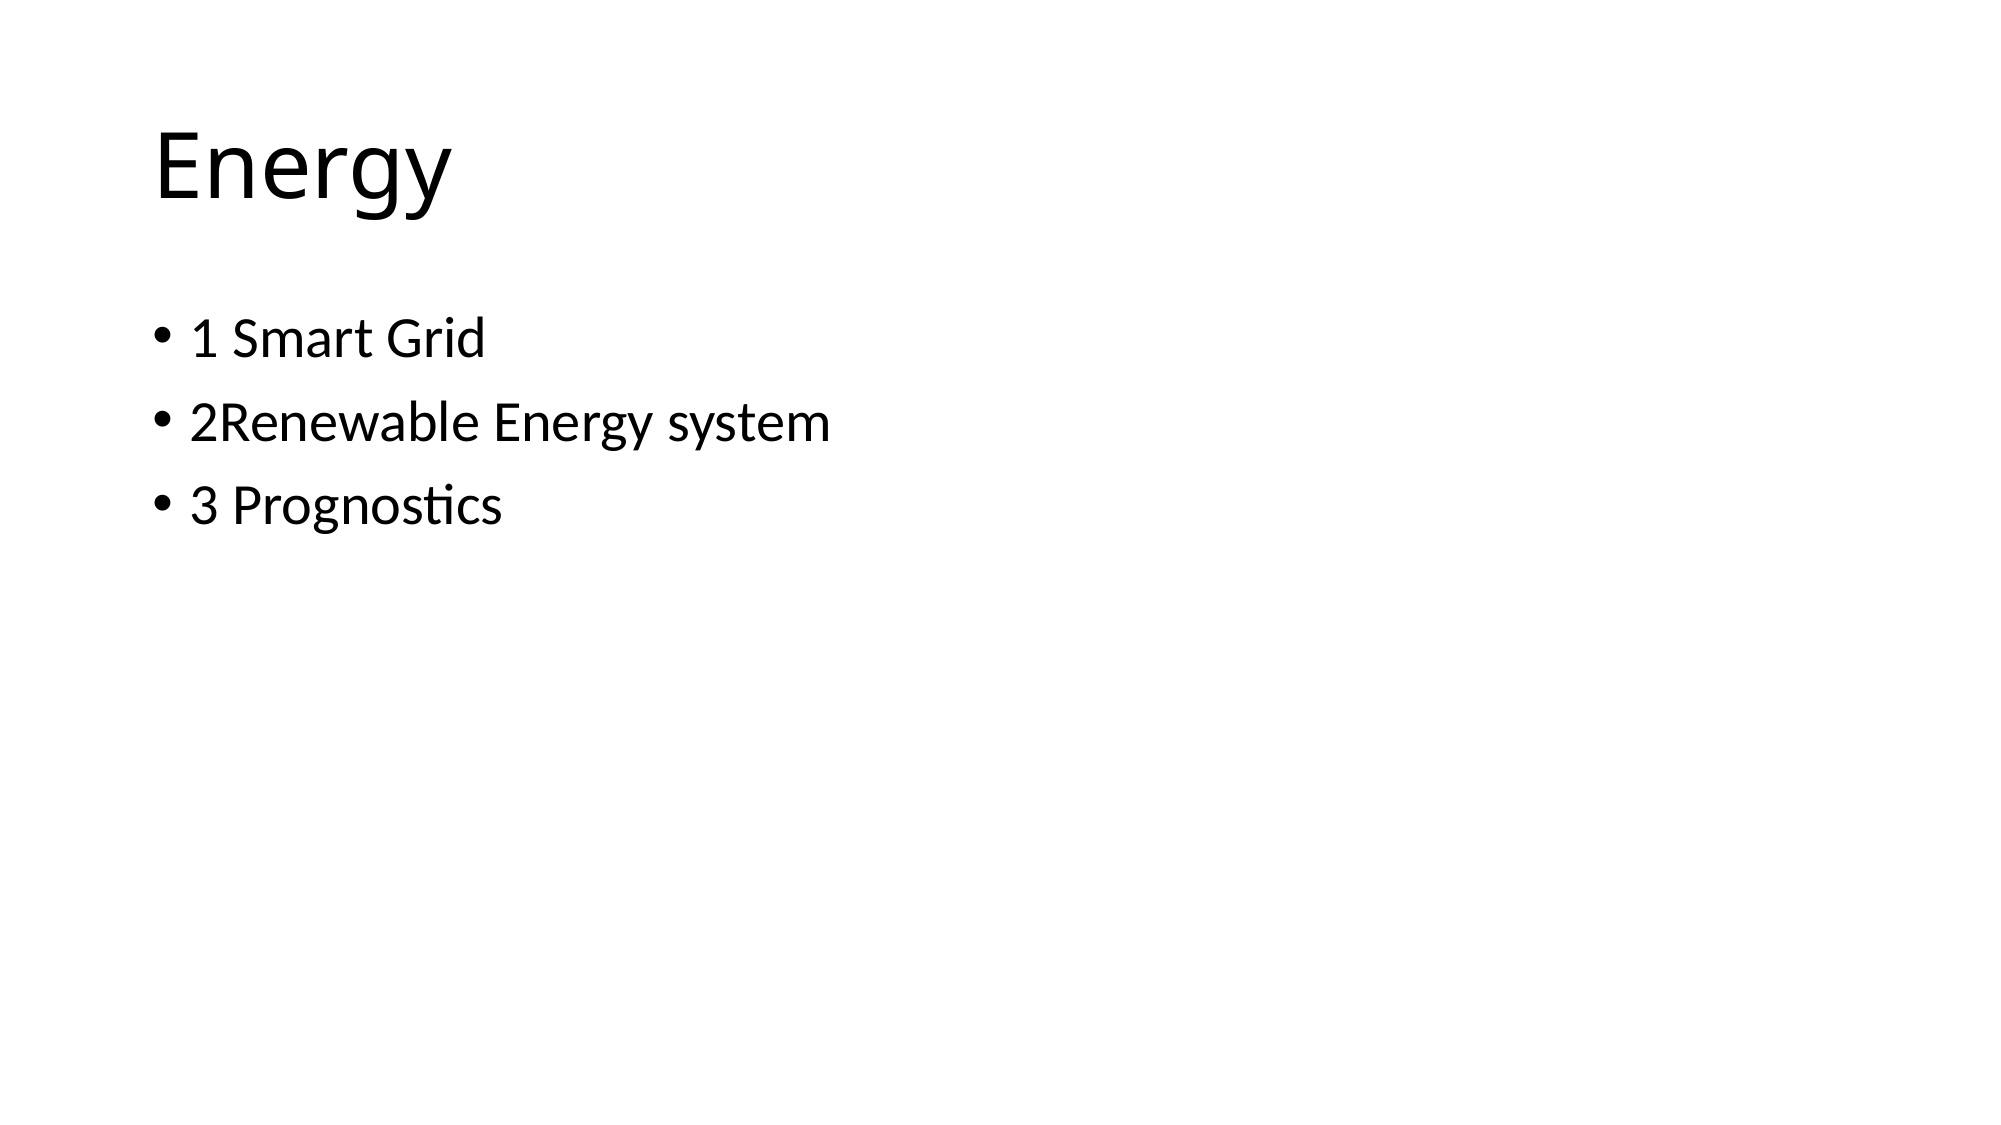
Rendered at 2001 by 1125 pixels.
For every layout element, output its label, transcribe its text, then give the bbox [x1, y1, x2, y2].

list 1 Smart Grid 2Renewable Energy system 3 Prognostics [137, 299, 1863, 1014]
title Energy [137, 59, 1863, 278]
